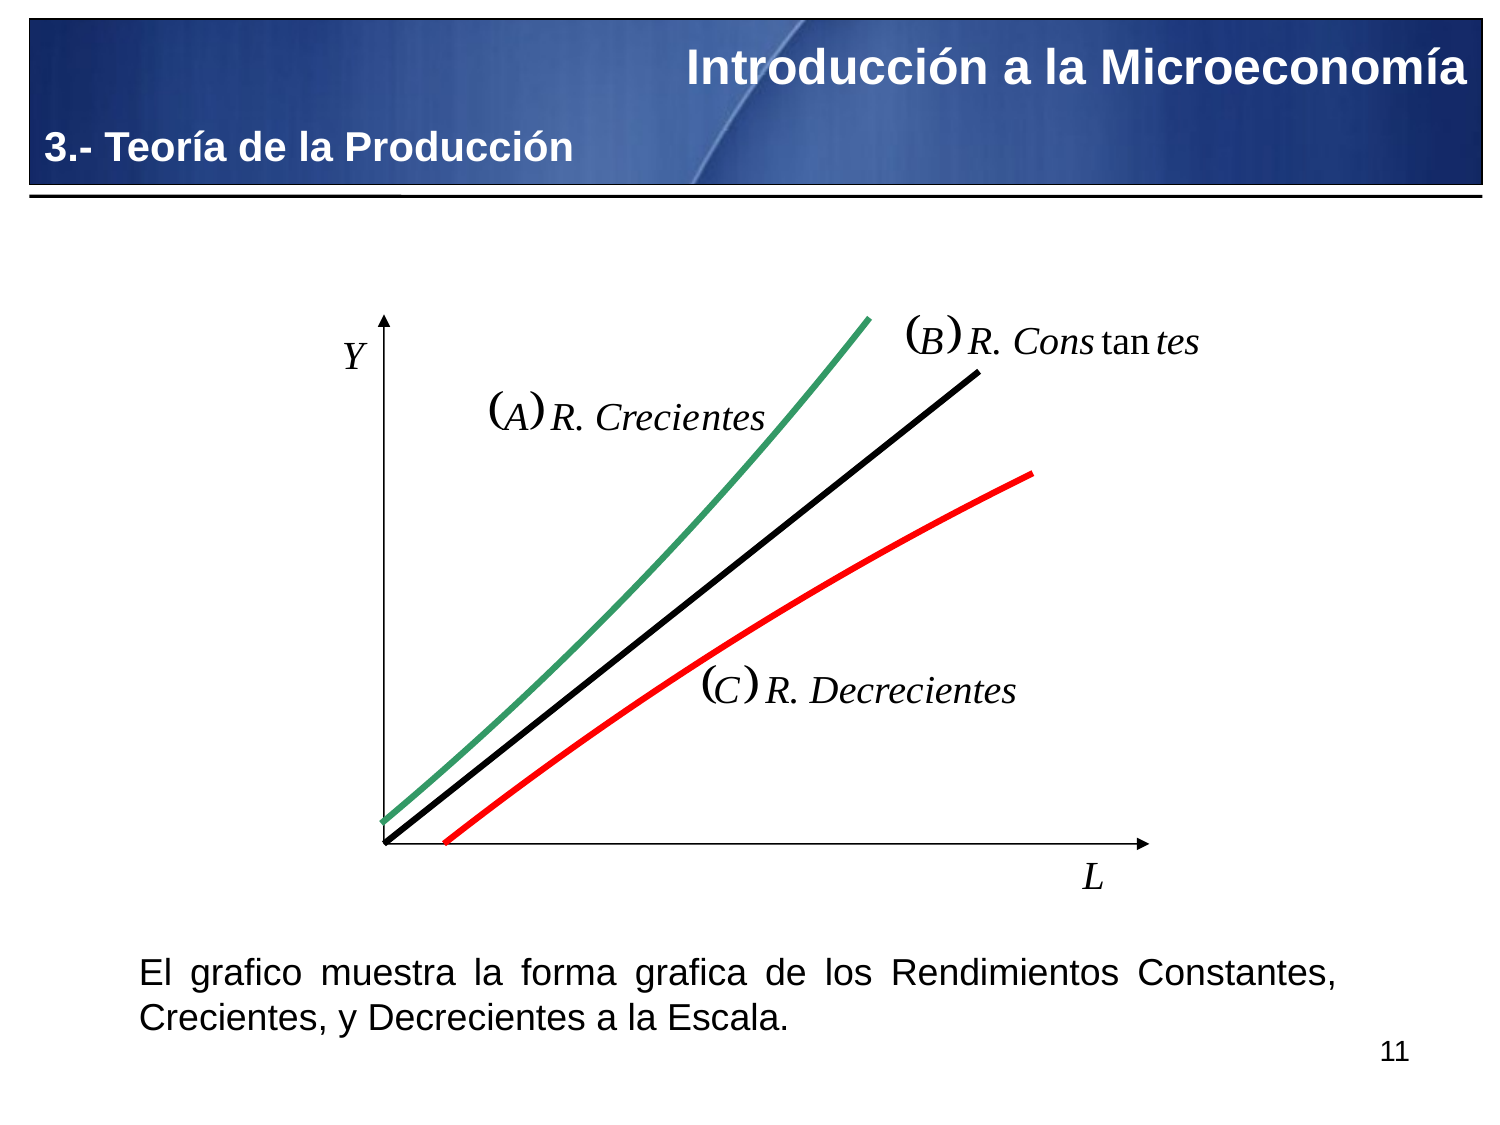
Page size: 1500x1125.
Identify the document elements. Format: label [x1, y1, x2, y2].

text_box [0, 0, 1500, 1125]
